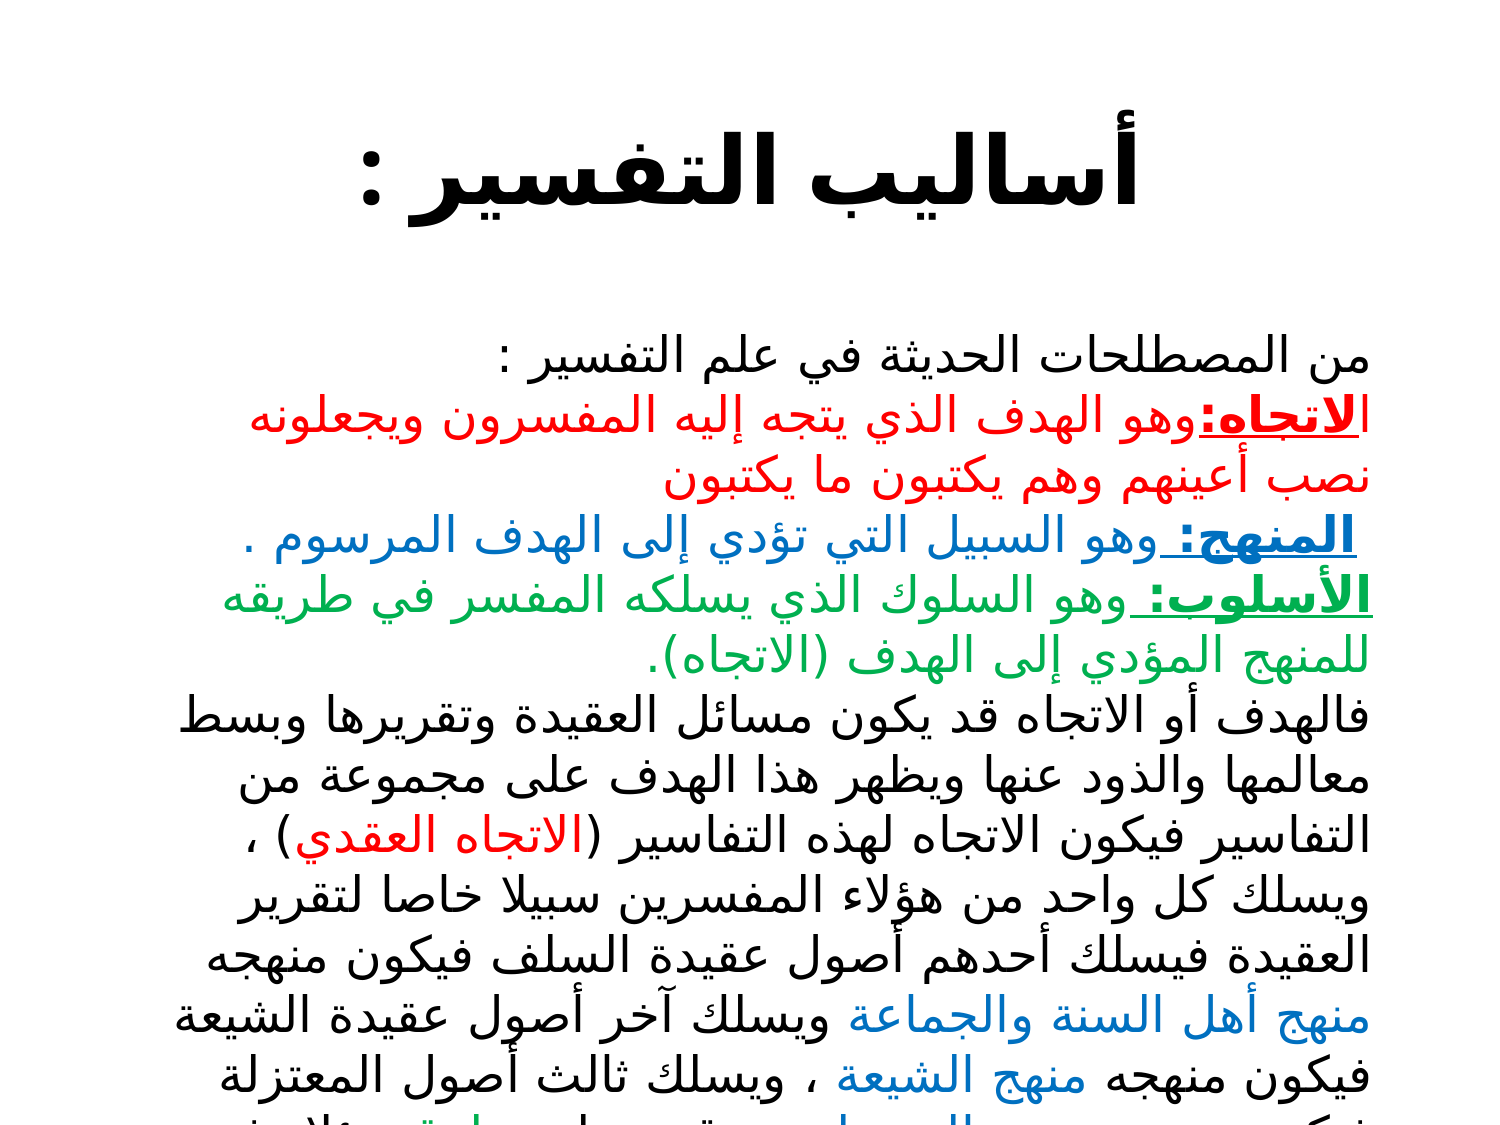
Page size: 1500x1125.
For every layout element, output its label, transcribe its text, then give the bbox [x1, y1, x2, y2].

subtitle من المصطلحات الحديثة في علم التفسير : الاتجاه:وهو الهدف الذي يتجه إليه المفسرون ويجعلونه نصب أعينهم وهم يكتبون ما يكتبون المنهج: وهو السبيل التي تؤدي إلى الهدف المرسوم . الأسلوب: وهو السلوك الذي يسلكه المفسر في طريقه للمنهج المؤدي إلى الهدف (الاتجاه). فالهدف أو الاتجاه قد يكون مسائل العقيدة وتقريرها وبسط معالمها والذود عنها ويظهر هذا الهدف على مجموعة من التفاسير فيكون الاتجاه لهذه التفاسير (الاتجاه العقدي) ، ويسلك كل واحد من هؤلاء المفسرين سبيلا خاصا لتقرير العقيدة فيسلك أحدهم أصول عقيدة السلف فيكون منهجه منهج أهل السنة والجماعة ويسلك آخر أصول عقيدة الشيعة فيكون منهجه منهج الشيعة ، ويسلك ثالث أصول المعتزلة فيكون منهجه منهج المعتزلة ،. وقد تختلف طرق هؤلاء في التفسير ، فيبدأ أحدهم بالنص أولا ثم بيان المفردات ثم المعنى الإجمالي للآيات ثم يستخرج أحكامها ويتتبع الآيات واحدة واحدة حسب ترتيب المصحف ، ويختلف آخر فيذكر النص أولا ثم يمزج بين المفردات والمعنى الإجمالي [135, 314, 1388, 1059]
title أساليب التفسير : [112, 101, 1388, 315]
